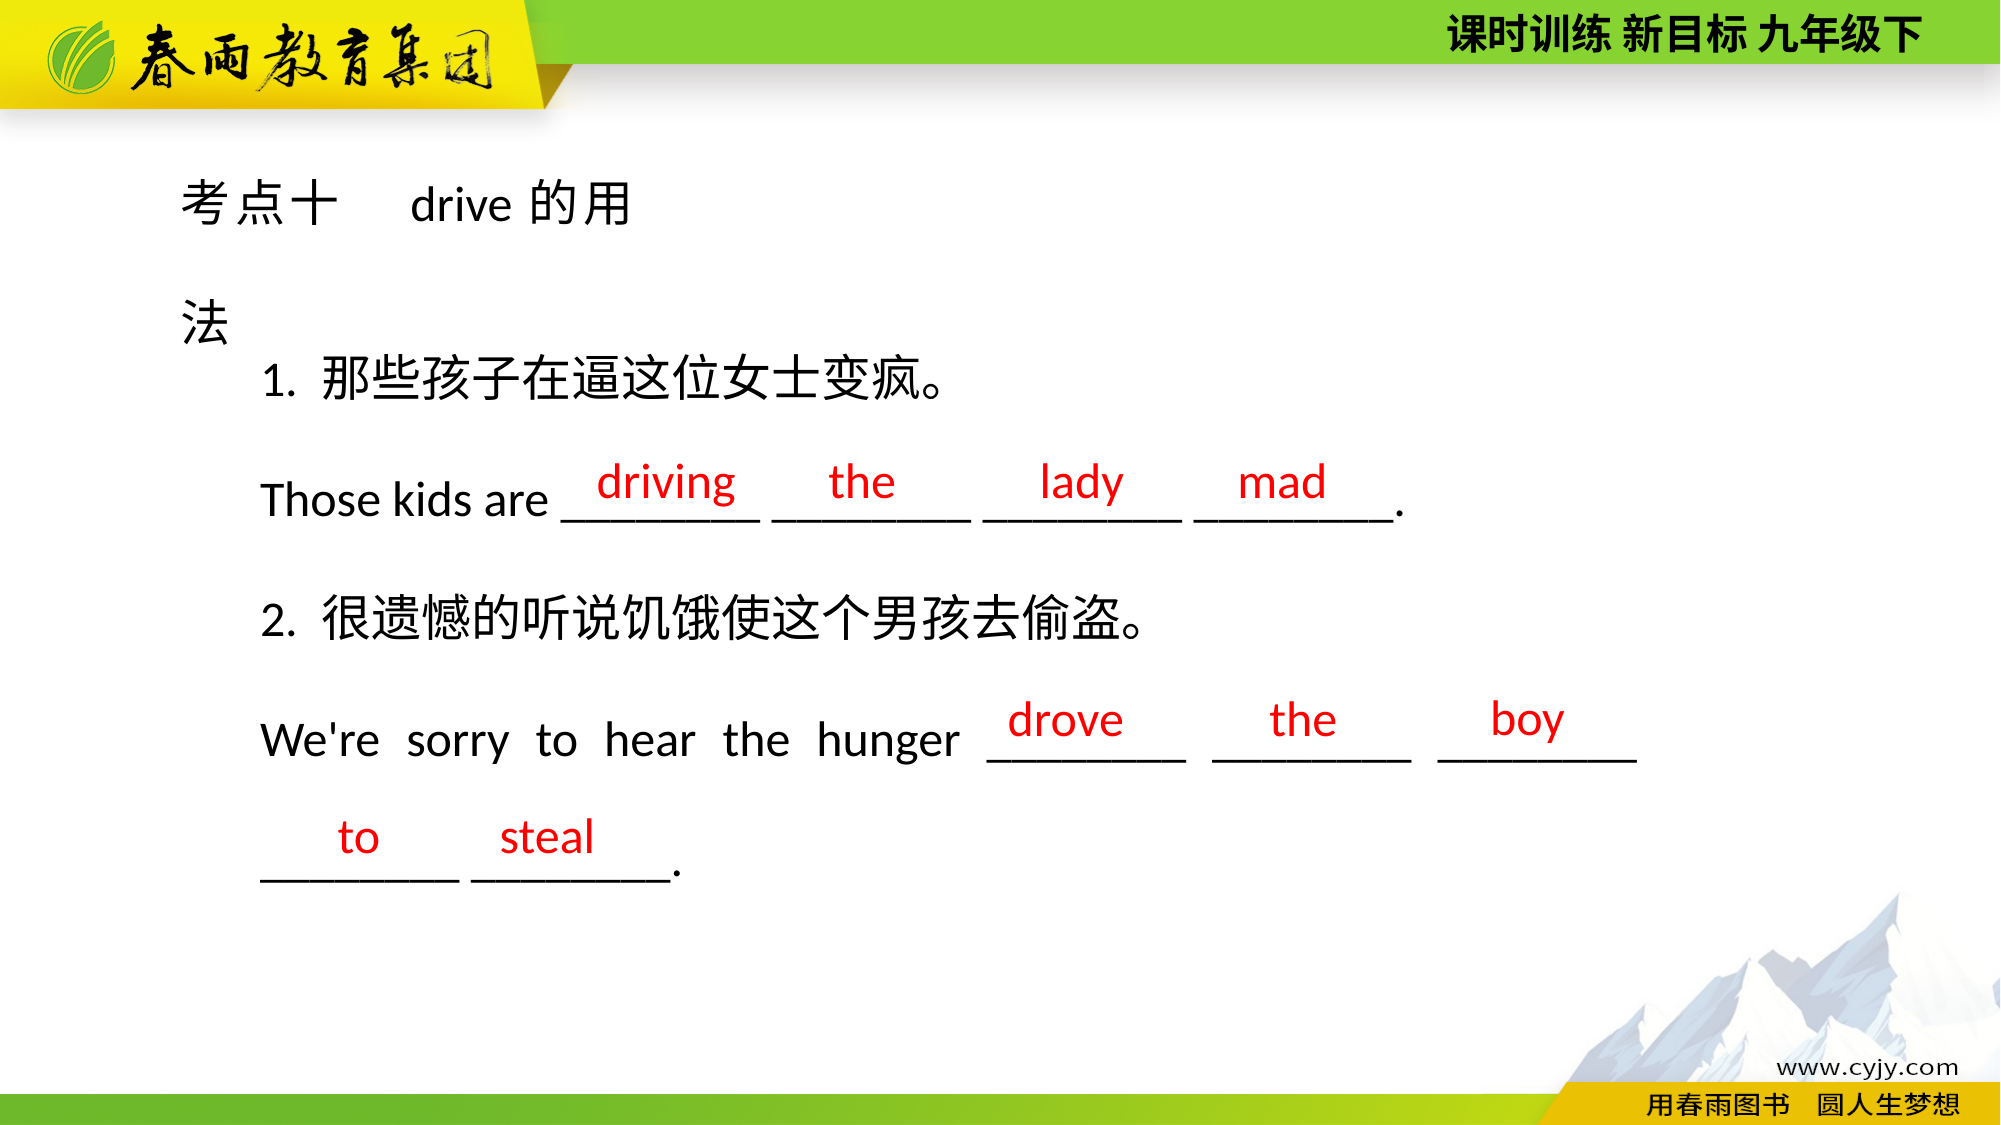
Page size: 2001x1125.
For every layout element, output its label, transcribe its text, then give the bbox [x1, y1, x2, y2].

picture [0, 0, 2001, 1125]
text_box drove [992, 679, 1151, 755]
text_box the [1254, 679, 1353, 755]
text_box lady [1024, 441, 1151, 517]
text_box 考点十 drive的用法 [166, 104, 648, 239]
text_box steal [484, 796, 611, 872]
text_box to [322, 796, 407, 872]
text_box the [813, 441, 912, 517]
text_box mad [1222, 441, 1343, 517]
text_box driving [581, 441, 751, 517]
text_box boy [1475, 678, 1580, 753]
text_box 1. 那些孩子在逼这位女士变疯。 Those kids are ________ ________ ________ ________. 2. 很遗憾的听说饥饿使这个男孩去偷盗。 We're sorry to hear the hunger ________ ________ ________ ________ ________. [245, 279, 1654, 895]
